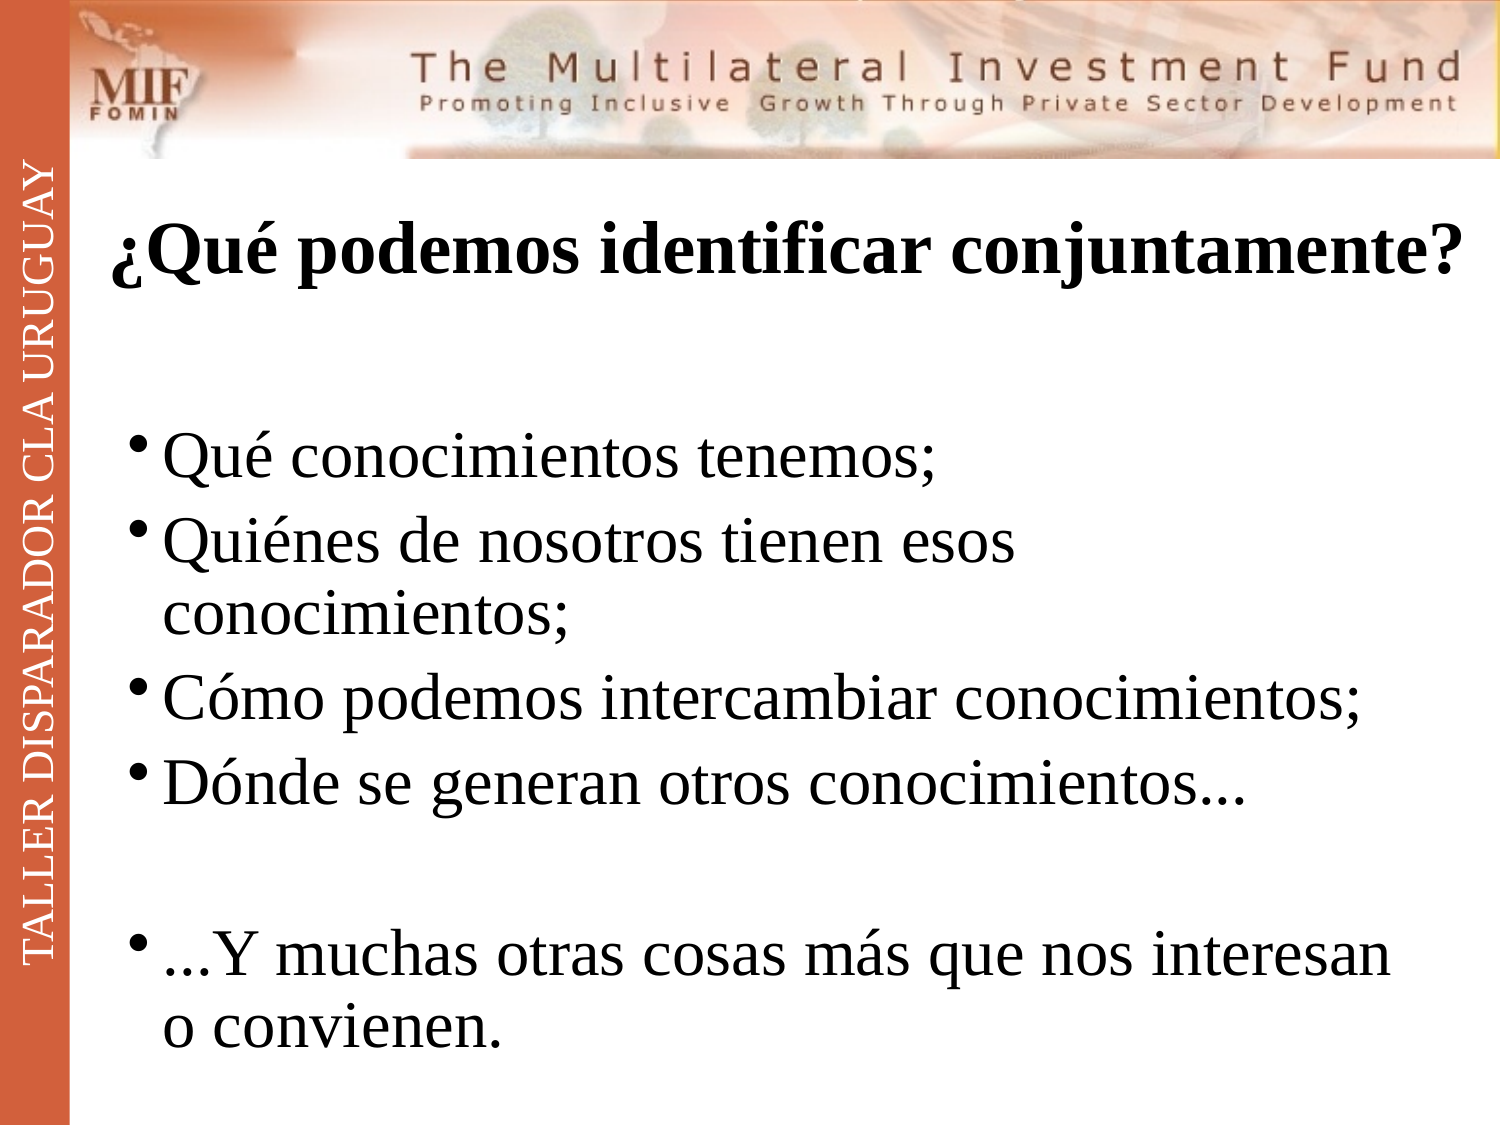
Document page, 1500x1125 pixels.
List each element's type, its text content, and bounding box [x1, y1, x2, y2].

picture [62, 0, 1500, 160]
text_box ¿Qué podemos identificar conjuntamente? [87, 167, 1488, 338]
text_box Qué conocimientos tenemos; Quiénes de nosotros tienen esos conocimientos; Cómo podemos intercambiar conocimientos; Dónde se generan otros conocimientos... ...Y muchas otras cosas más que nos interesan o convienen. [112, 412, 1450, 1088]
text_box TALLER DISPARADOR CLA URUGUAY [0, 0, 70, 1125]
